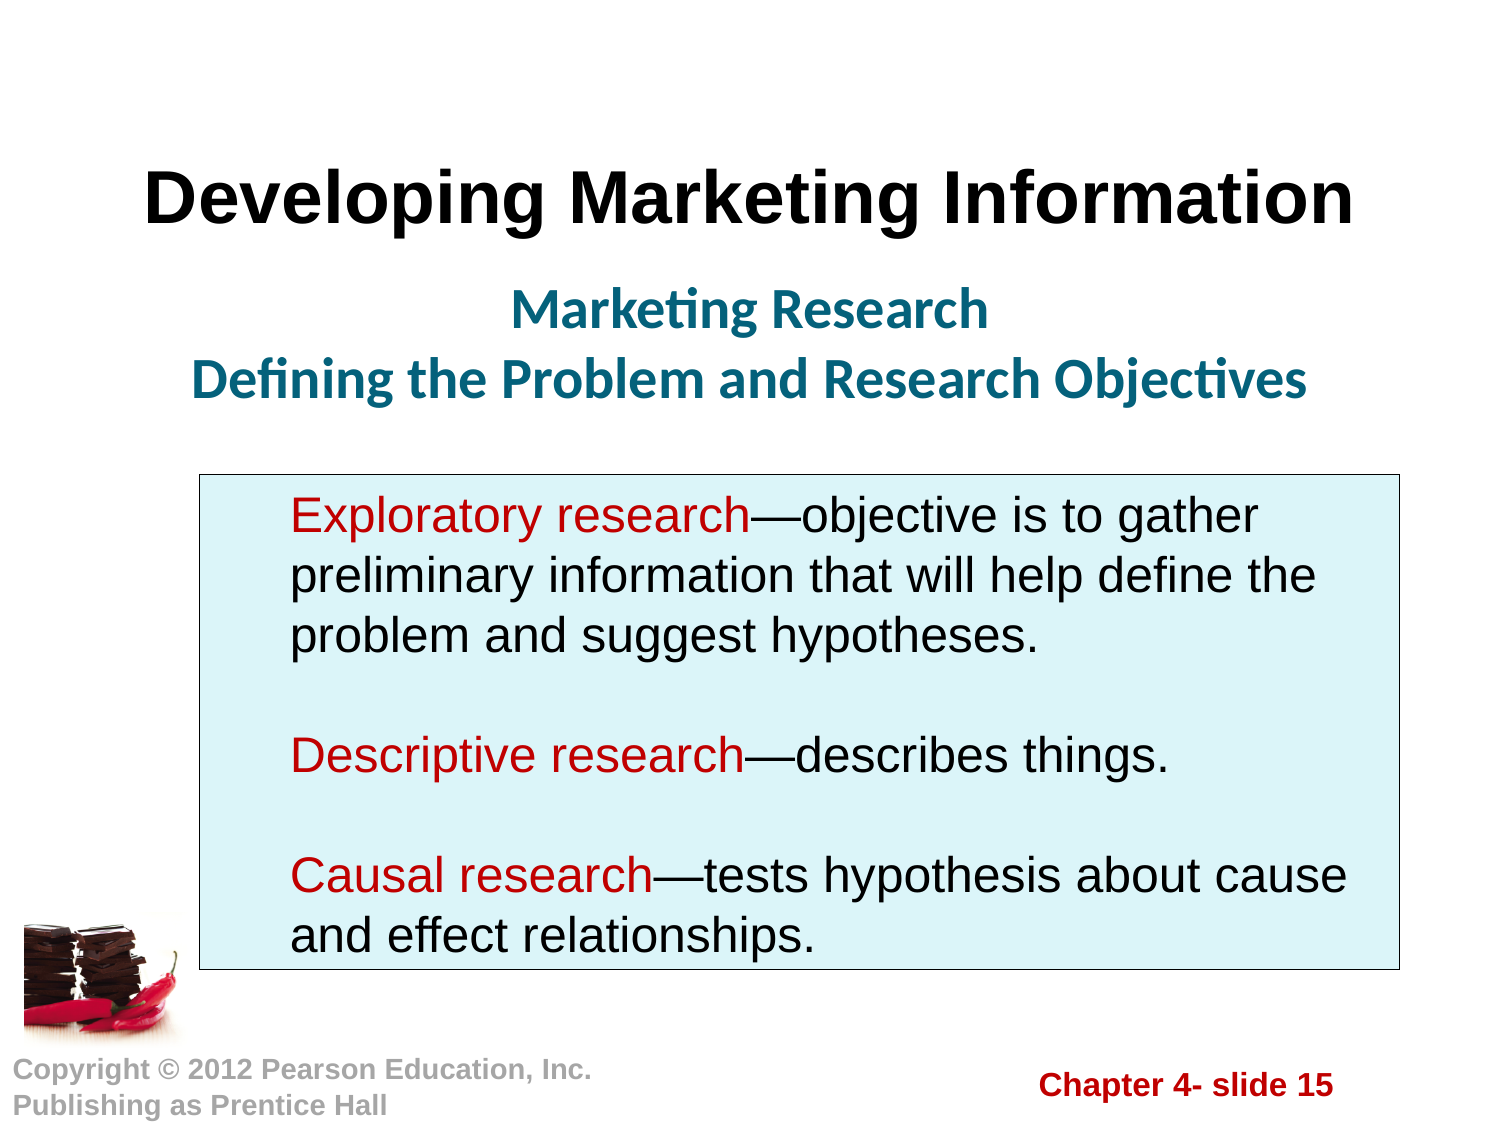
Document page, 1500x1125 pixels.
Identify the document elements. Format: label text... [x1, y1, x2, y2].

list Marketing Research Defining the Problem and Research Objectives [0, 262, 1500, 376]
text_box Exploratory research—objective is to gather preliminary information that will help define the problem and suggest hypotheses. Descriptive research—describes things. Causal research—tests hypothesis about cause and effect relationships. [199, 474, 1400, 970]
title Developing Marketing Information [112, 99, 1388, 262]
picture [24, 912, 191, 1050]
